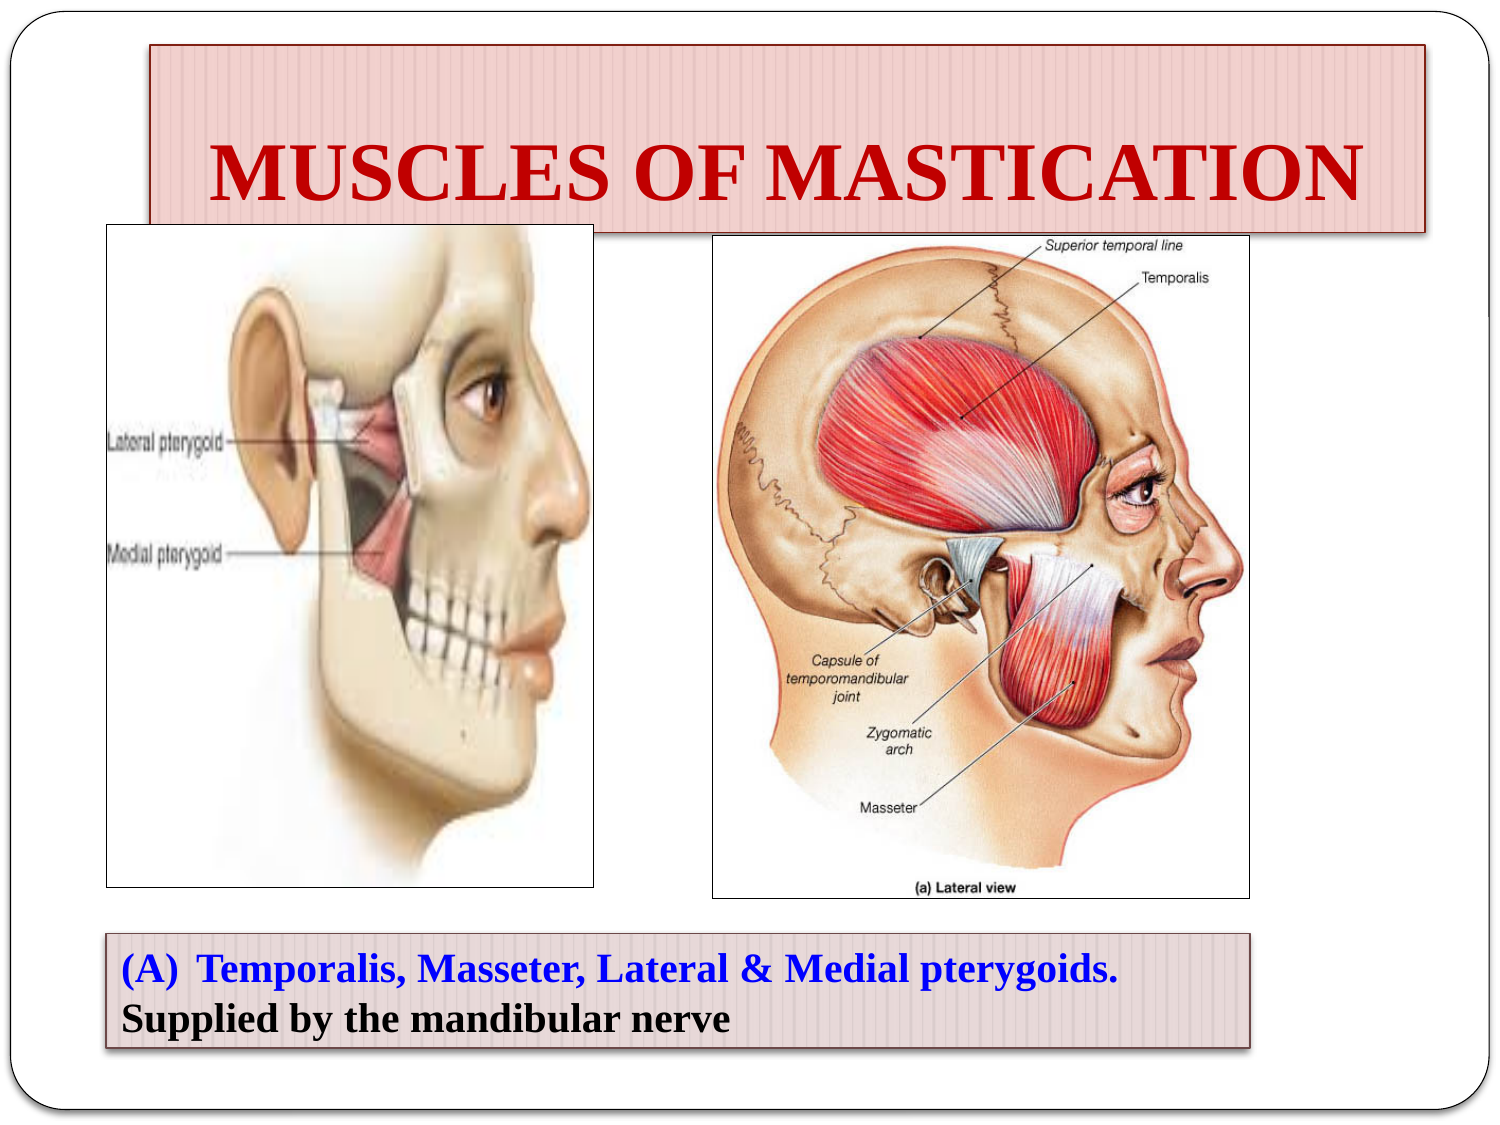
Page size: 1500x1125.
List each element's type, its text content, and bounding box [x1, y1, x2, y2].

picture [105, 224, 594, 888]
title MUSCLES OF MASTICATION [149, 44, 1426, 233]
picture [712, 235, 1251, 899]
text_box Temporalis, Masseter, Lateral & Medial pterygoids. Supplied by the mandibular nerve [105, 933, 1251, 1049]
